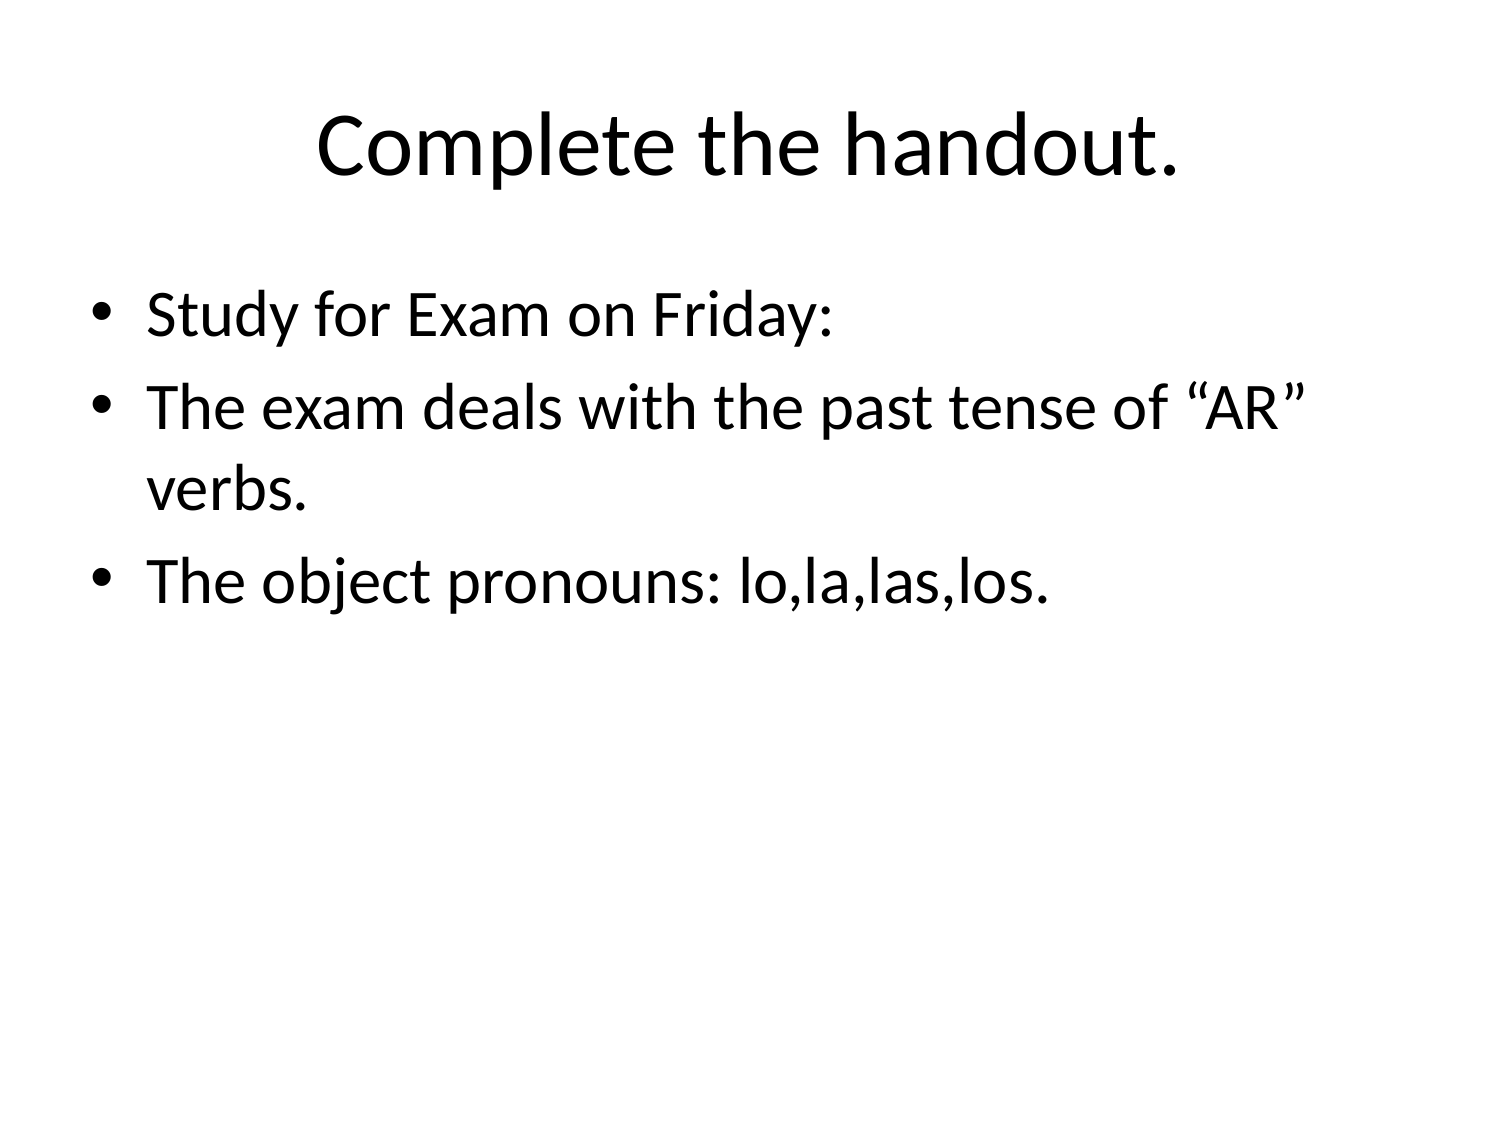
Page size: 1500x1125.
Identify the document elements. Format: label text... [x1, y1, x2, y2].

title Complete the handout. [75, 45, 1425, 233]
list Study for Exam on Friday: The exam deals with the past tense of “AR” verbs. The object pronouns: lo,la,las,los. [75, 262, 1425, 1005]
